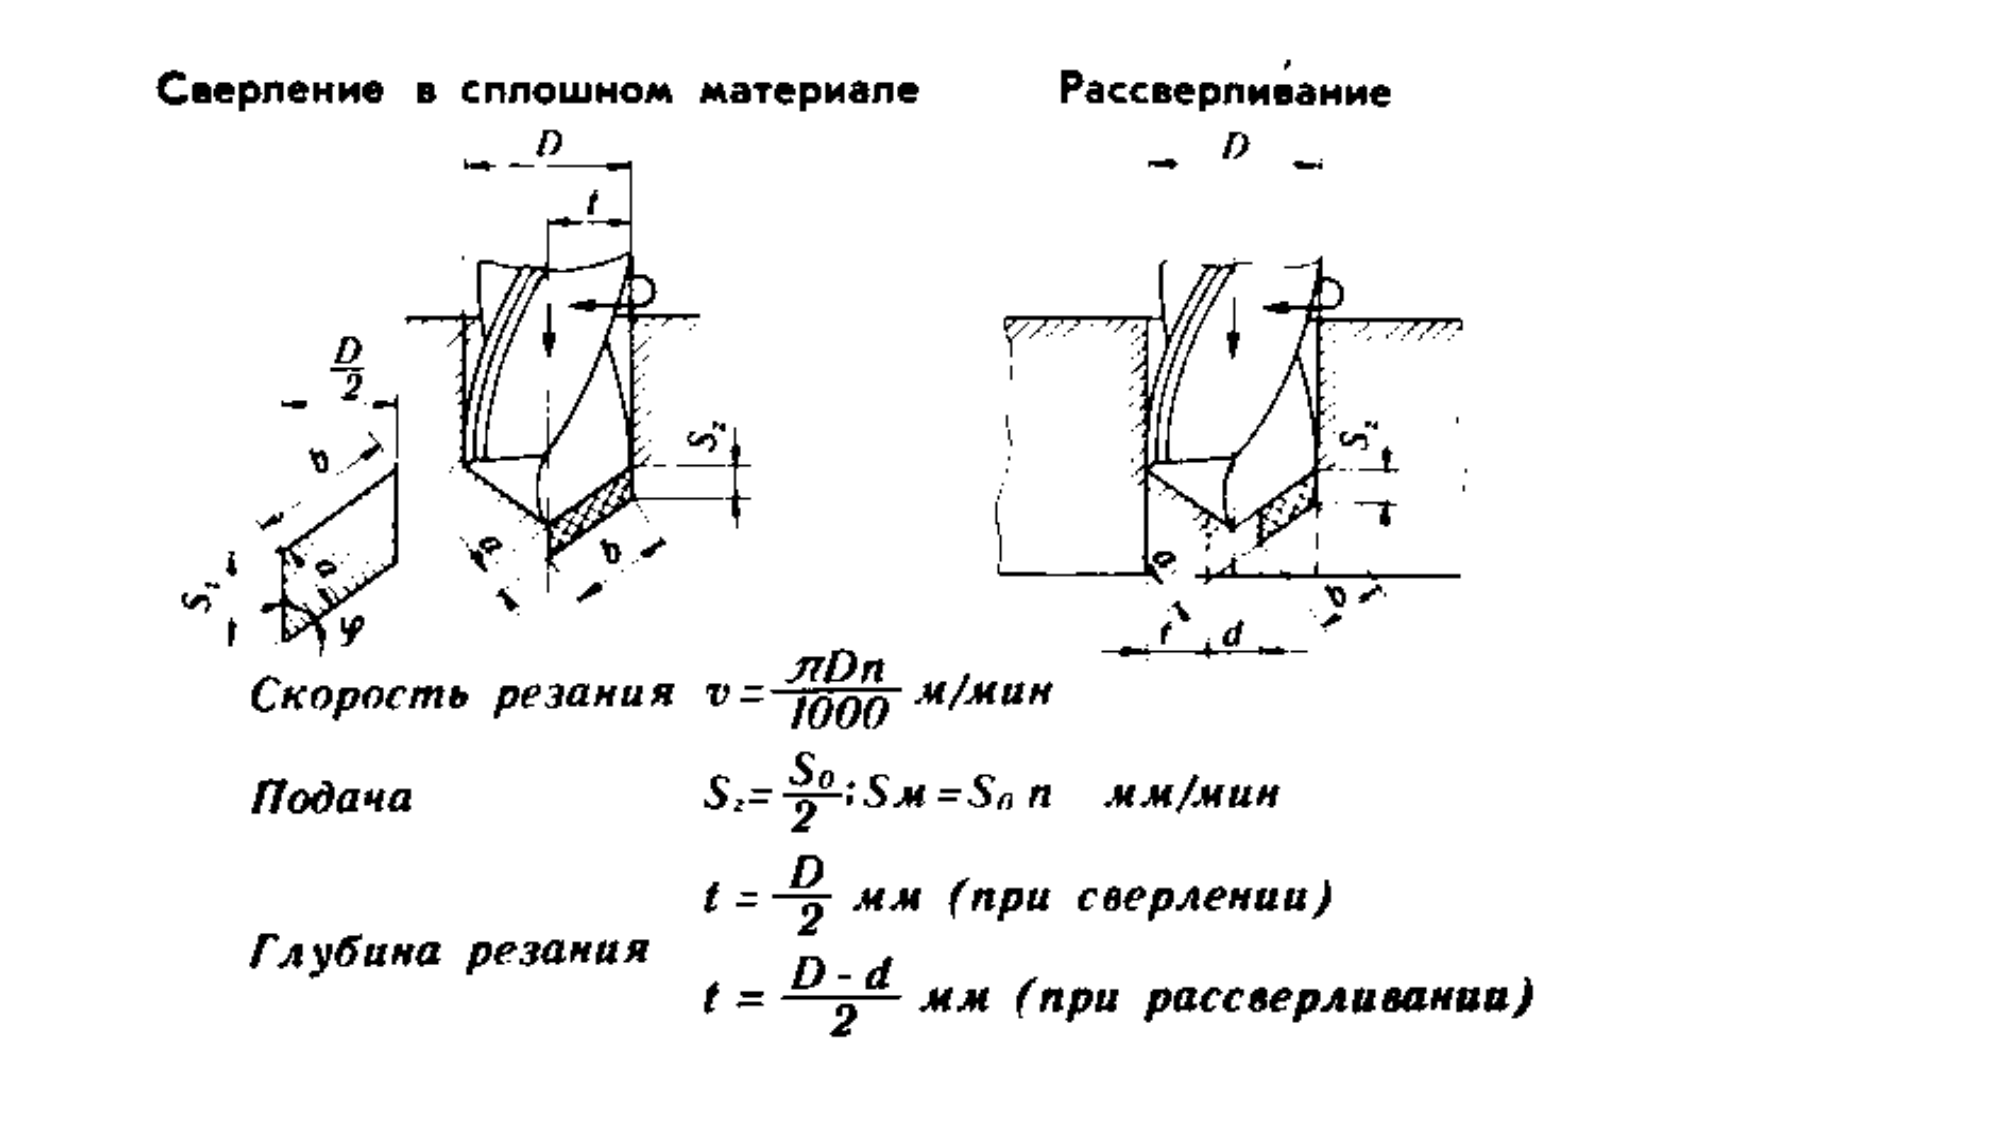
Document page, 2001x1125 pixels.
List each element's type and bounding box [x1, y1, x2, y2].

picture [152, 49, 1564, 1059]
